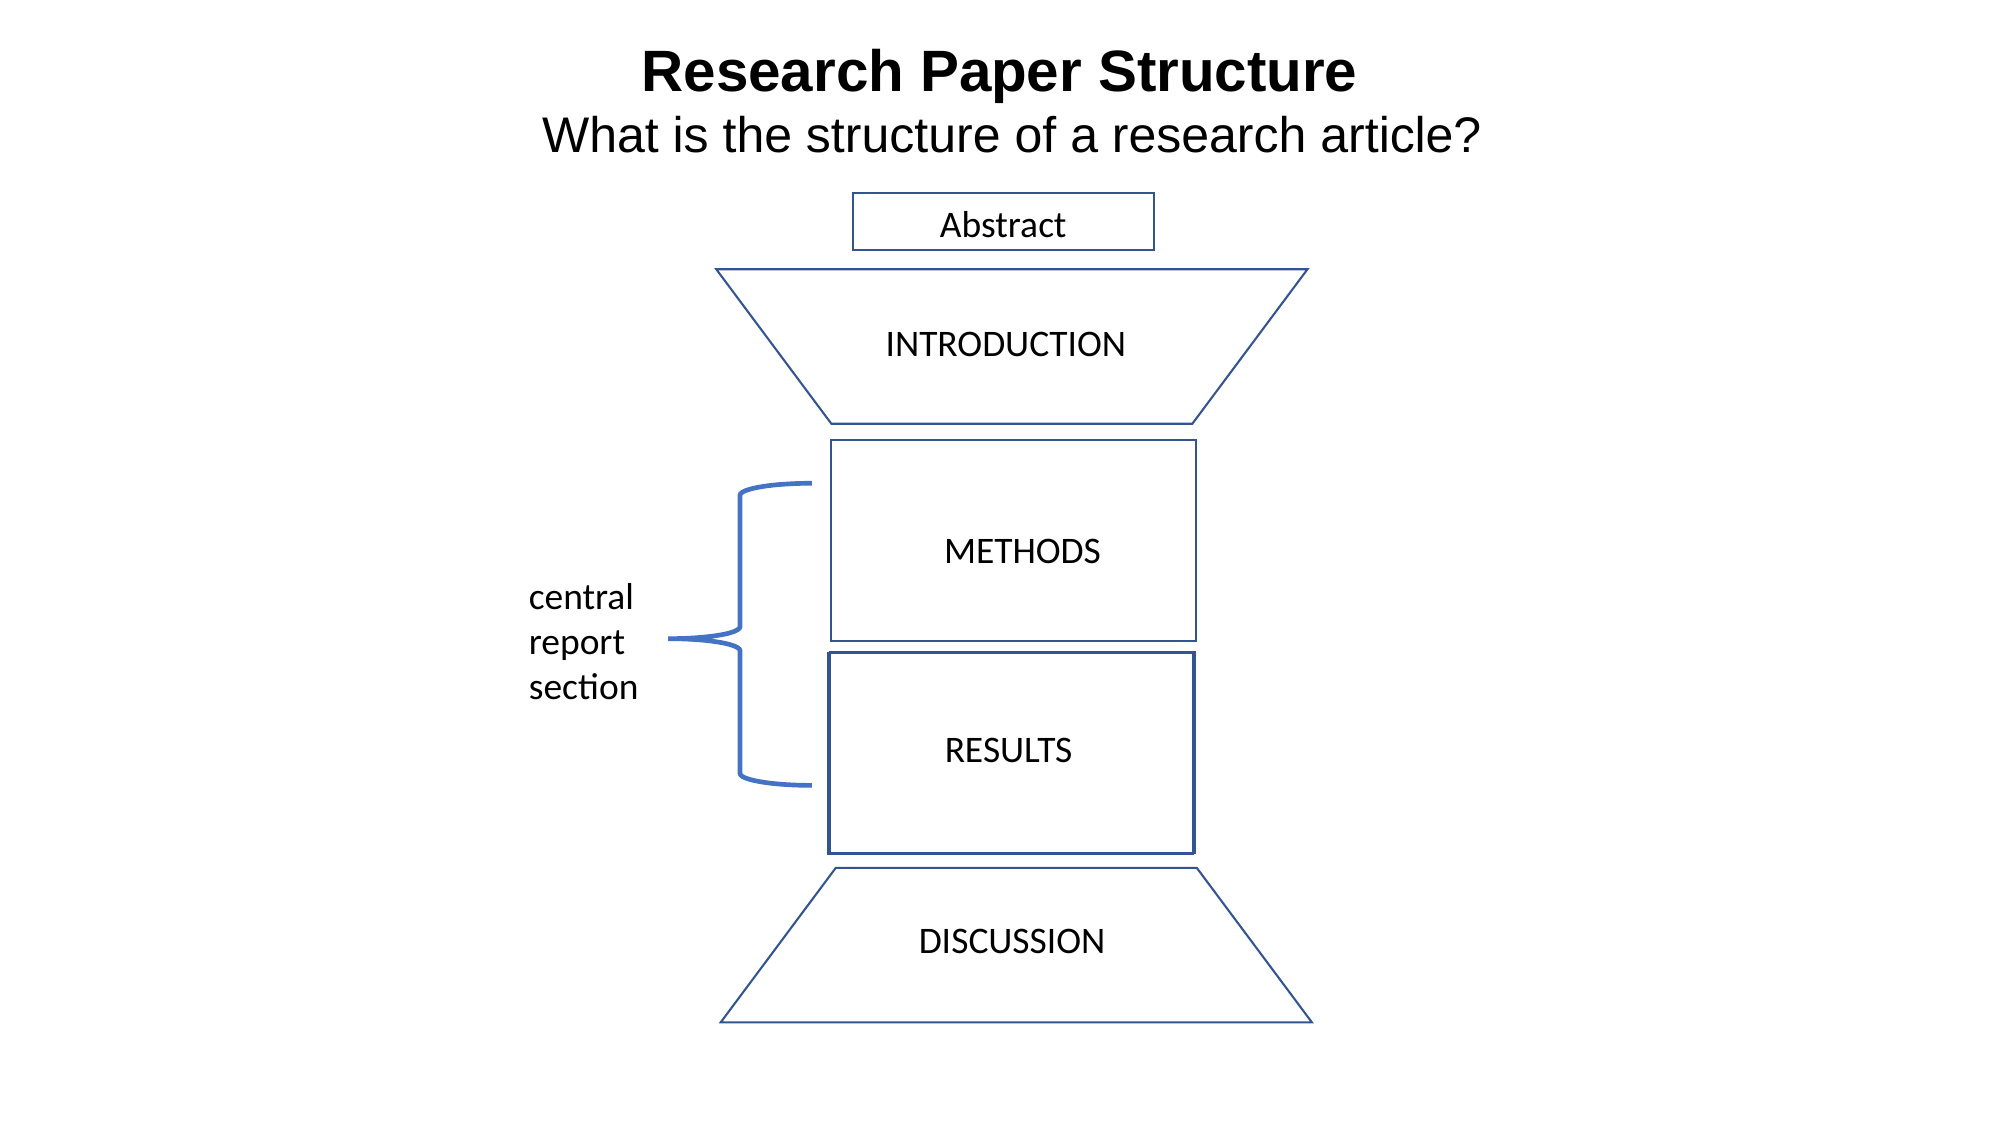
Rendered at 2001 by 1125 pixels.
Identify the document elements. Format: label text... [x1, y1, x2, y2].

text_box What is the structure of a research article? [507, 95, 1518, 171]
text_box Research Paper Structure [0, 33, 2000, 138]
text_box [513, 192, 1312, 1023]
